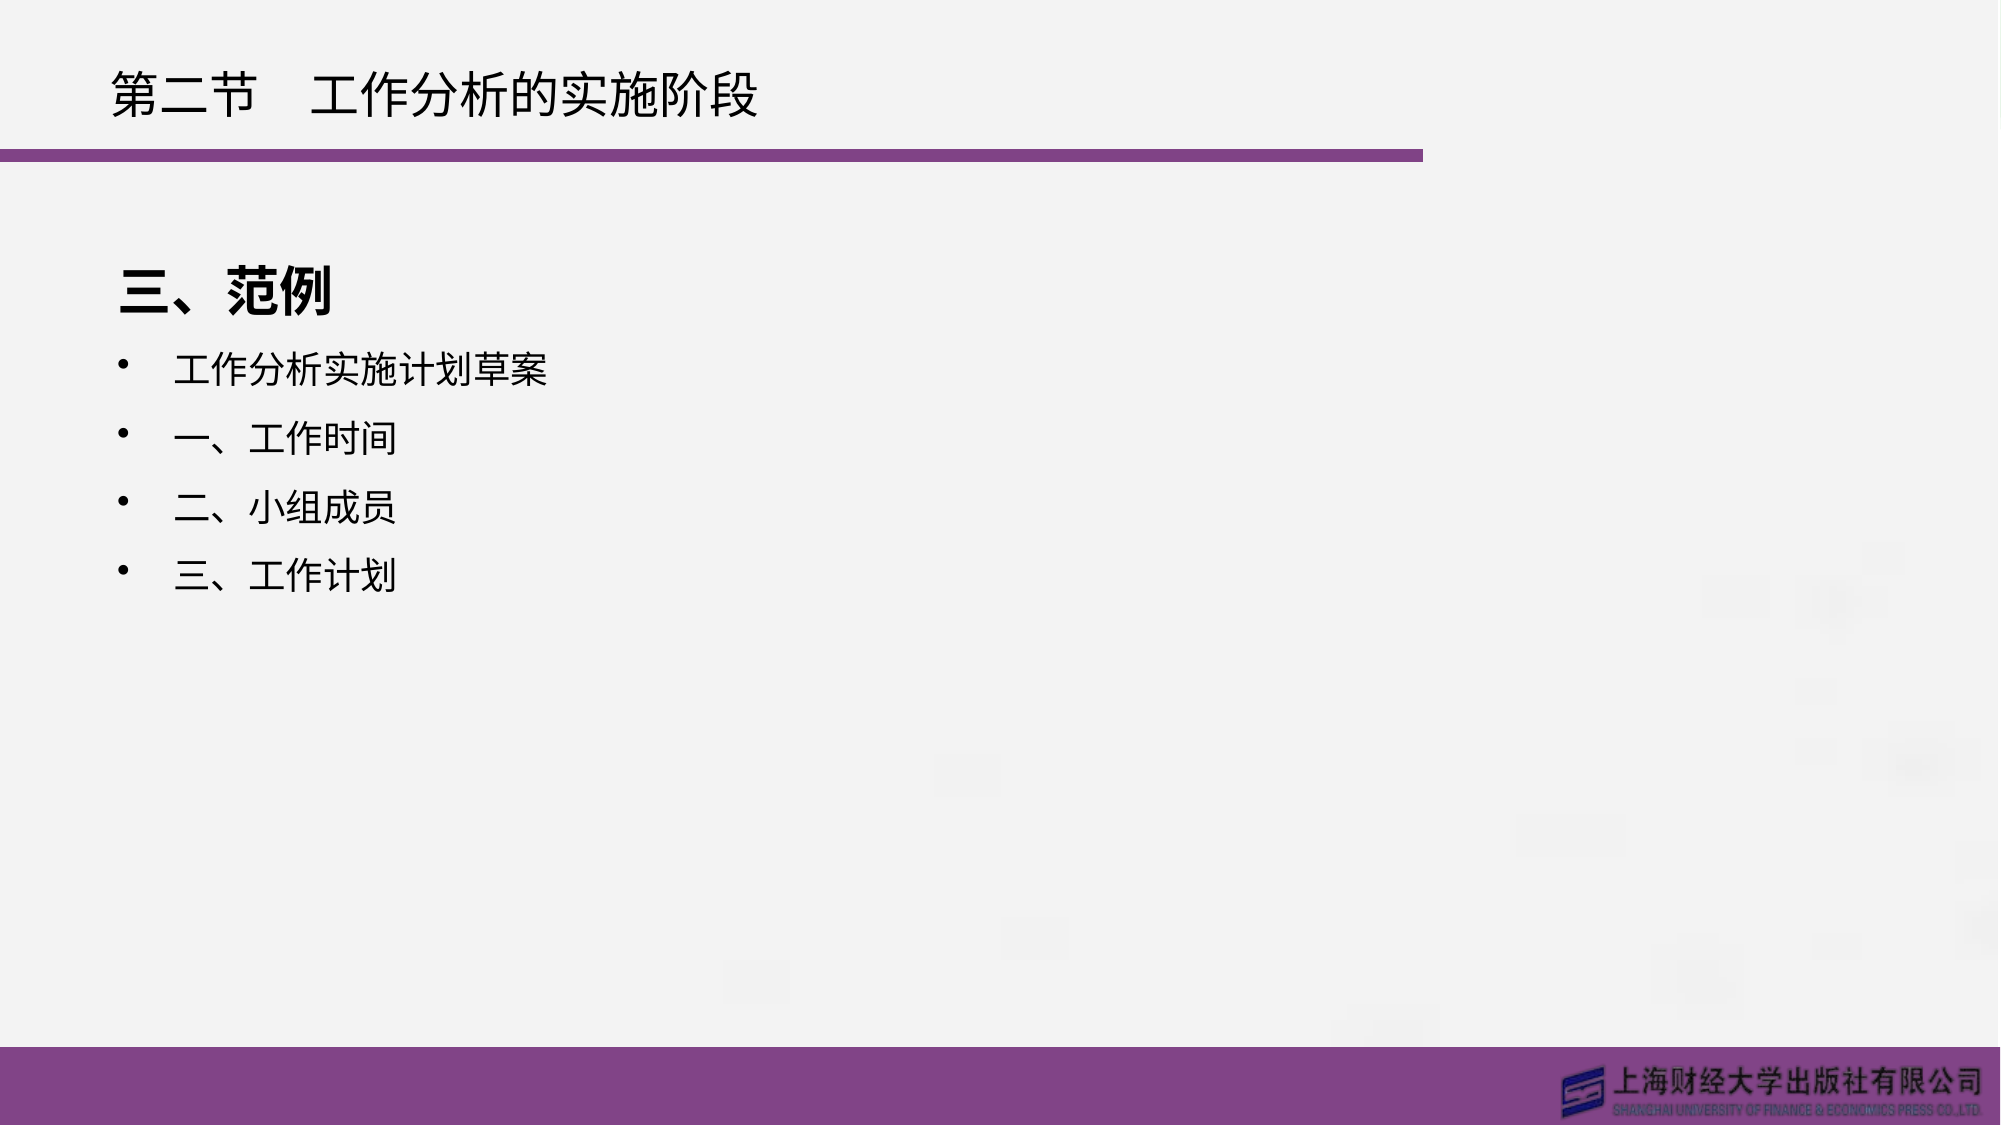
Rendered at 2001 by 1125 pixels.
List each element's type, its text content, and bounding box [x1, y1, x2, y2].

picture [0, 0, 2001, 1125]
list 三、范例 工作分析实施计划草案 一、工作时间 二、小组成员 三、工作计划 [102, 233, 1898, 1032]
title 第二节 工作分析的实施阶段 [94, 42, 1451, 146]
